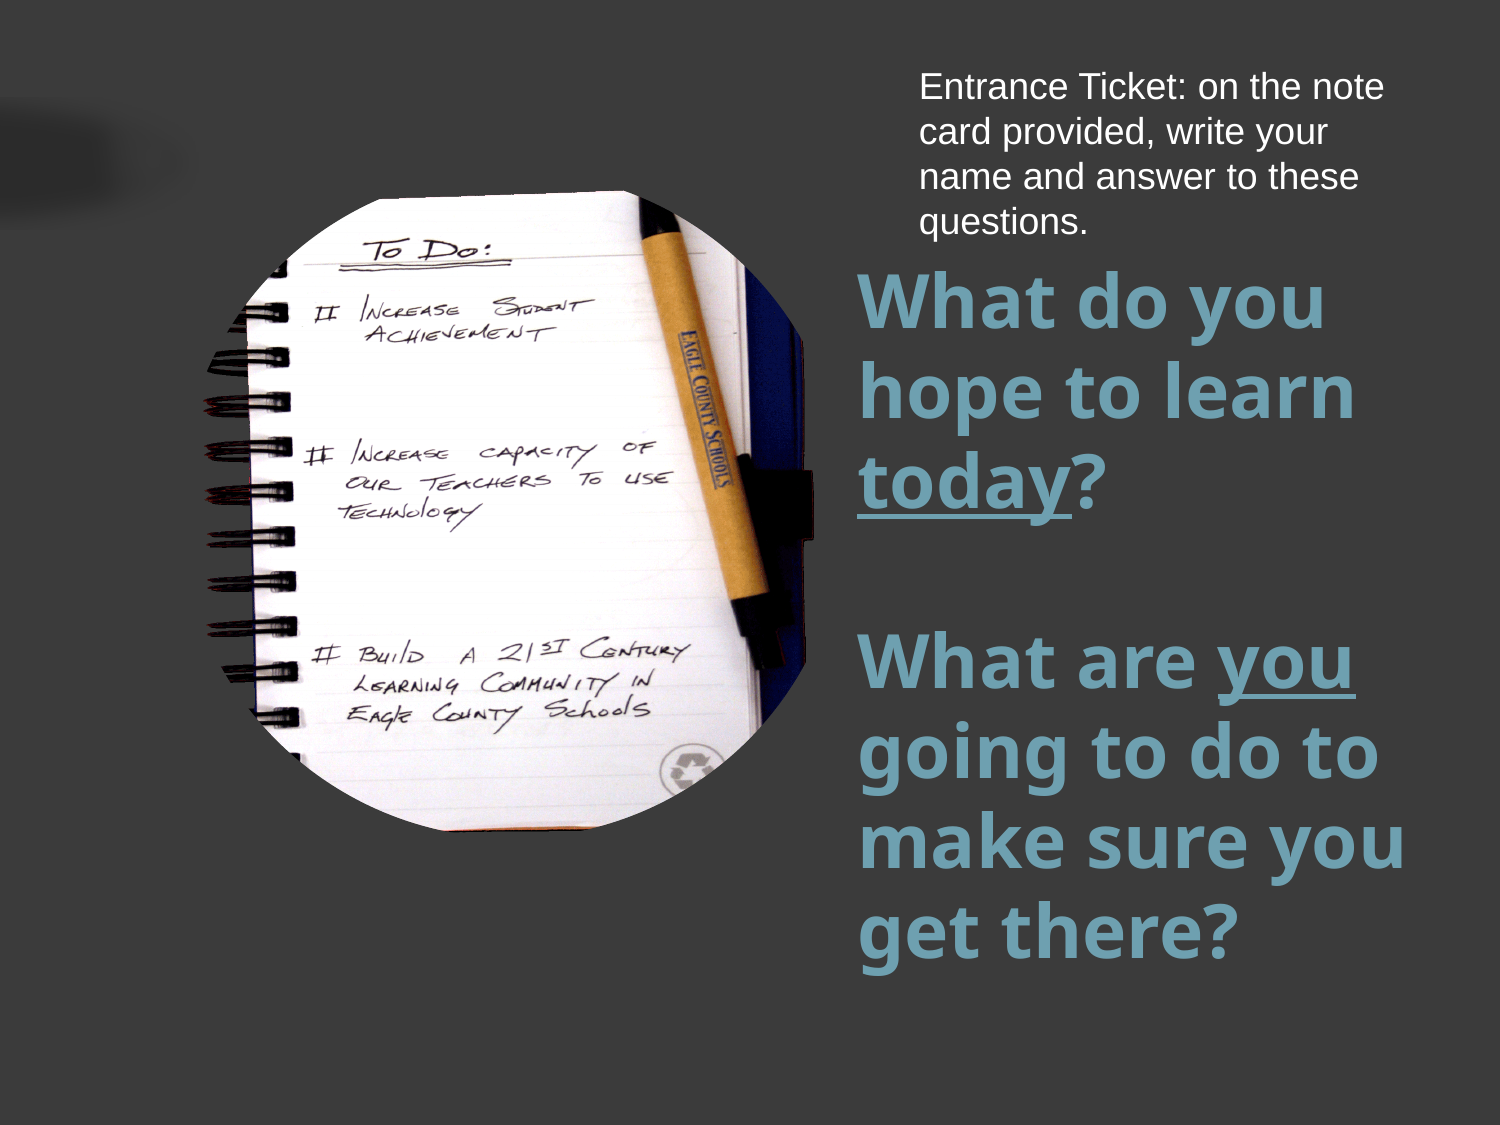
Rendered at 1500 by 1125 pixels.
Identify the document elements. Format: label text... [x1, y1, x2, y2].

title What do you hope to learn today? What are you going to do to make sure you get there? [849, 274, 1465, 981]
picture [174, 166, 850, 843]
list Entrance Ticket: on the note card provided, write your name and answer to these questions. [911, 54, 1413, 492]
